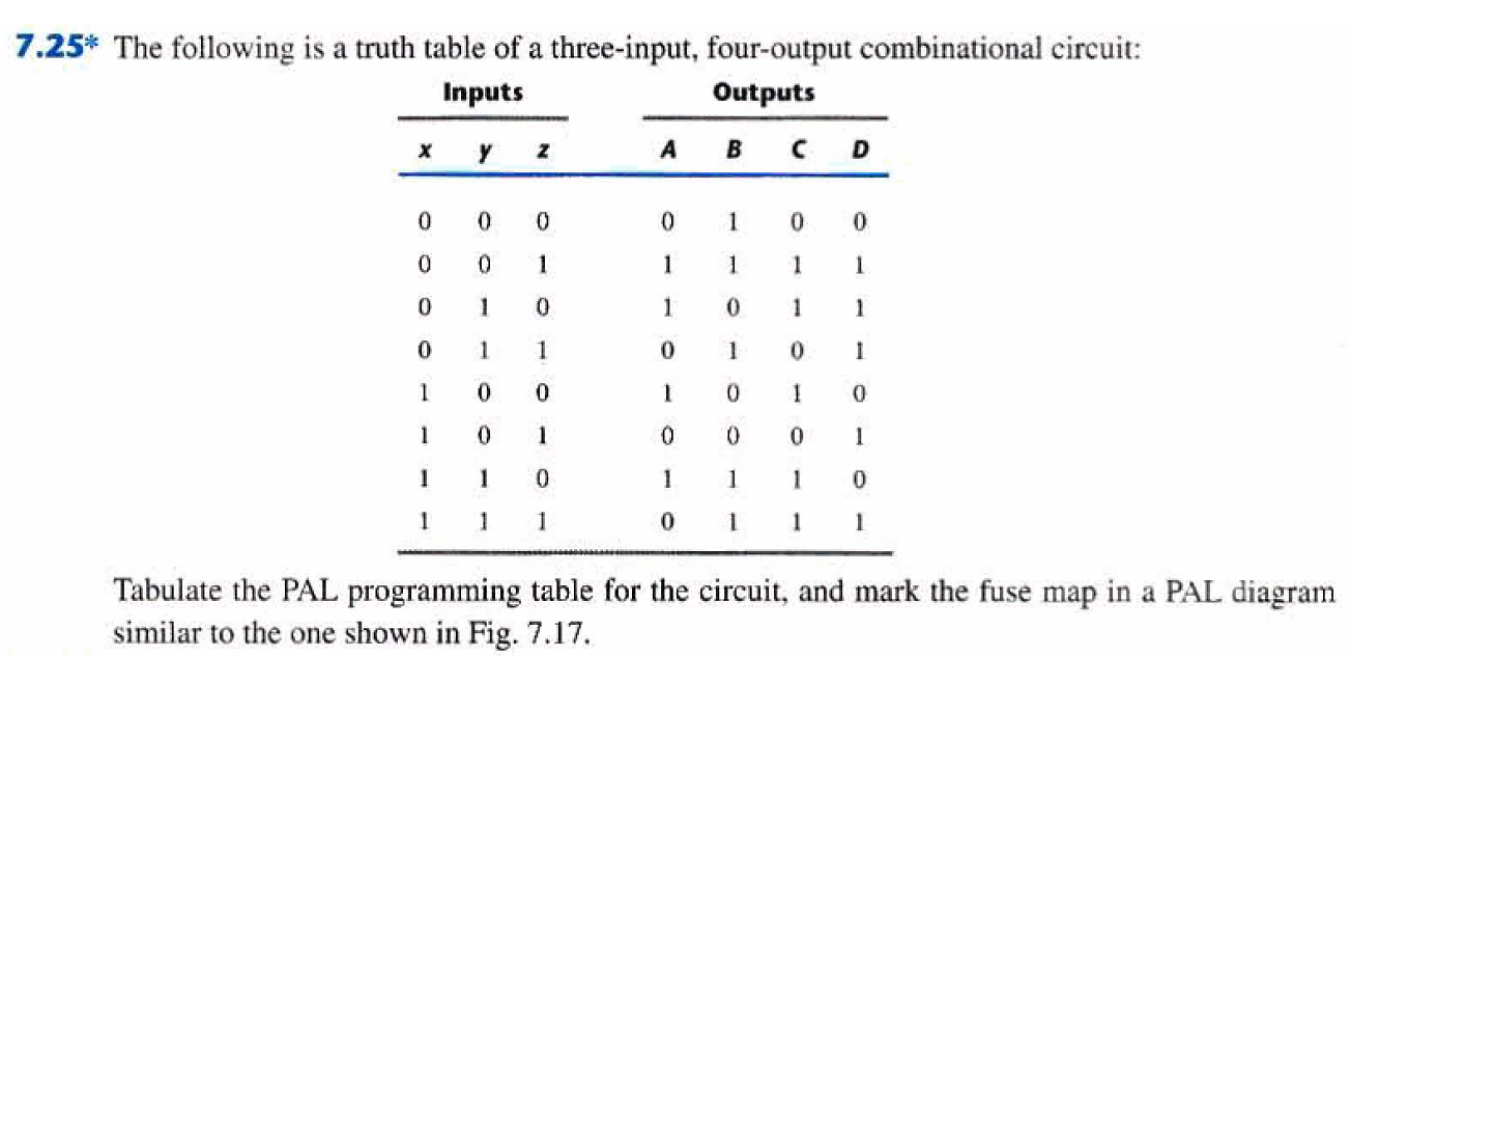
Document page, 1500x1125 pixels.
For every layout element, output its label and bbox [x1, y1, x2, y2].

picture [0, 24, 1351, 657]
